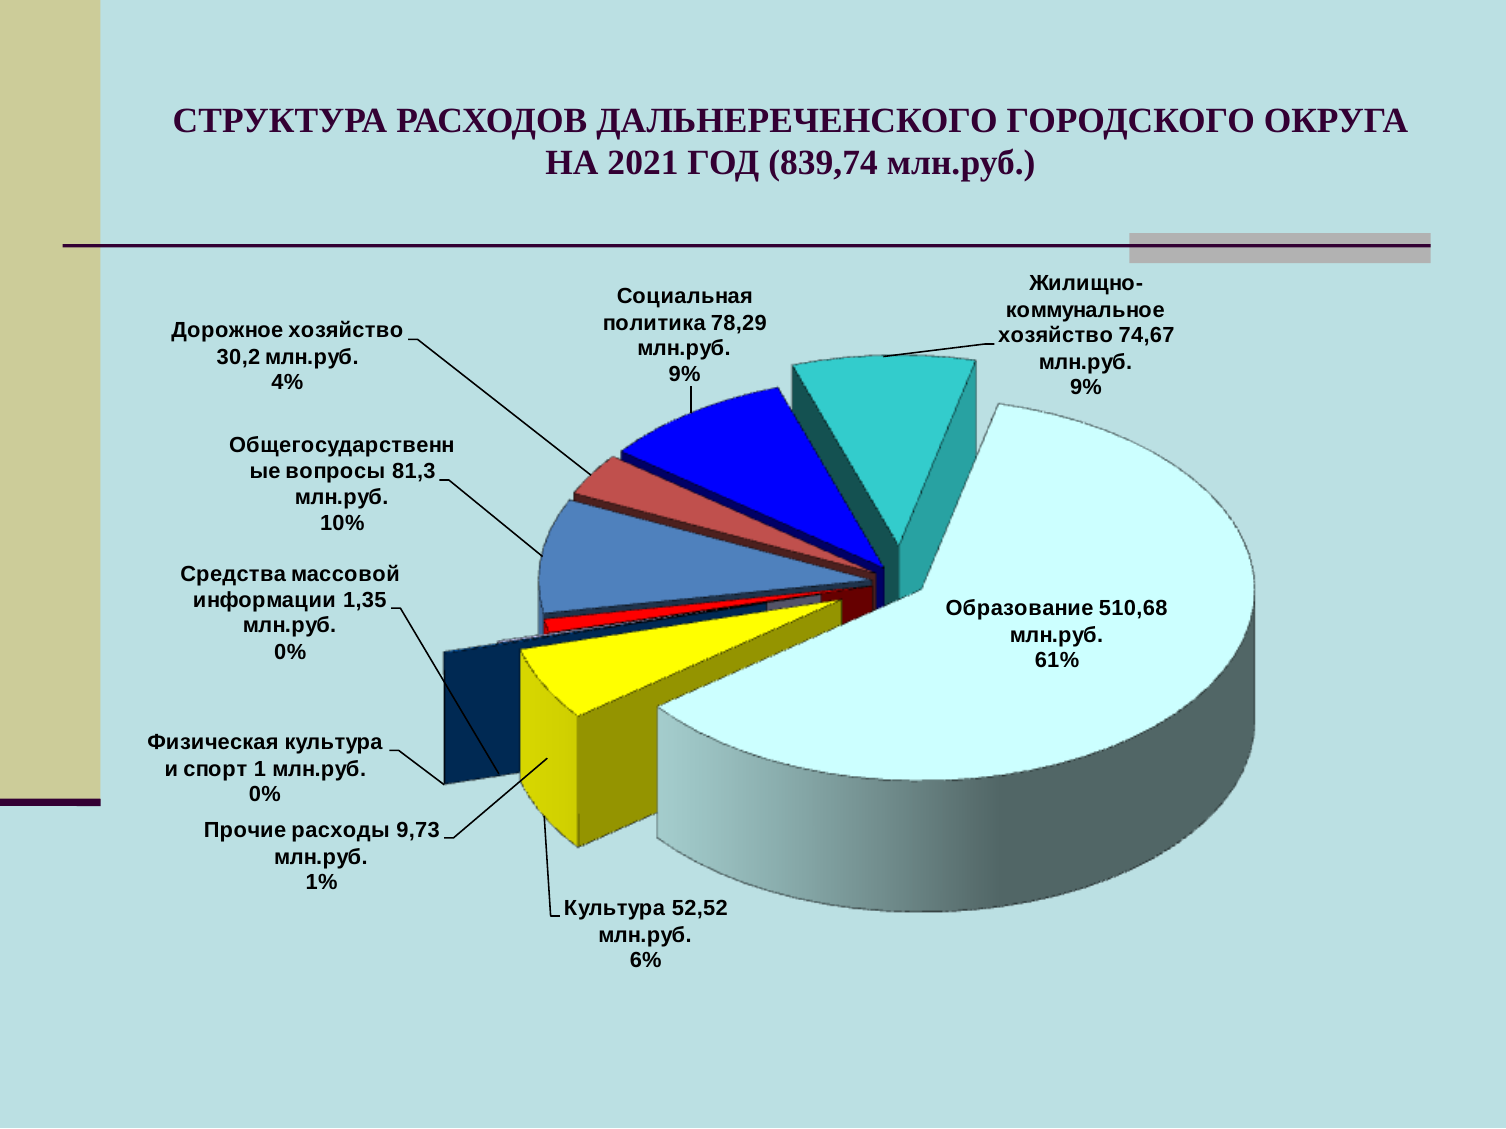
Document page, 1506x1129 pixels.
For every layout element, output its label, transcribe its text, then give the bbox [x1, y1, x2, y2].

title СТРУКТУРА РАСХОДОВ ДАЛЬНЕРЕЧЕНСКОГО ГОРОДСКОГО ОКРУГА НА 2021 ГОД (839,74 млн.руб.) [150, 45, 1431, 234]
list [91, 241, 1394, 1057]
